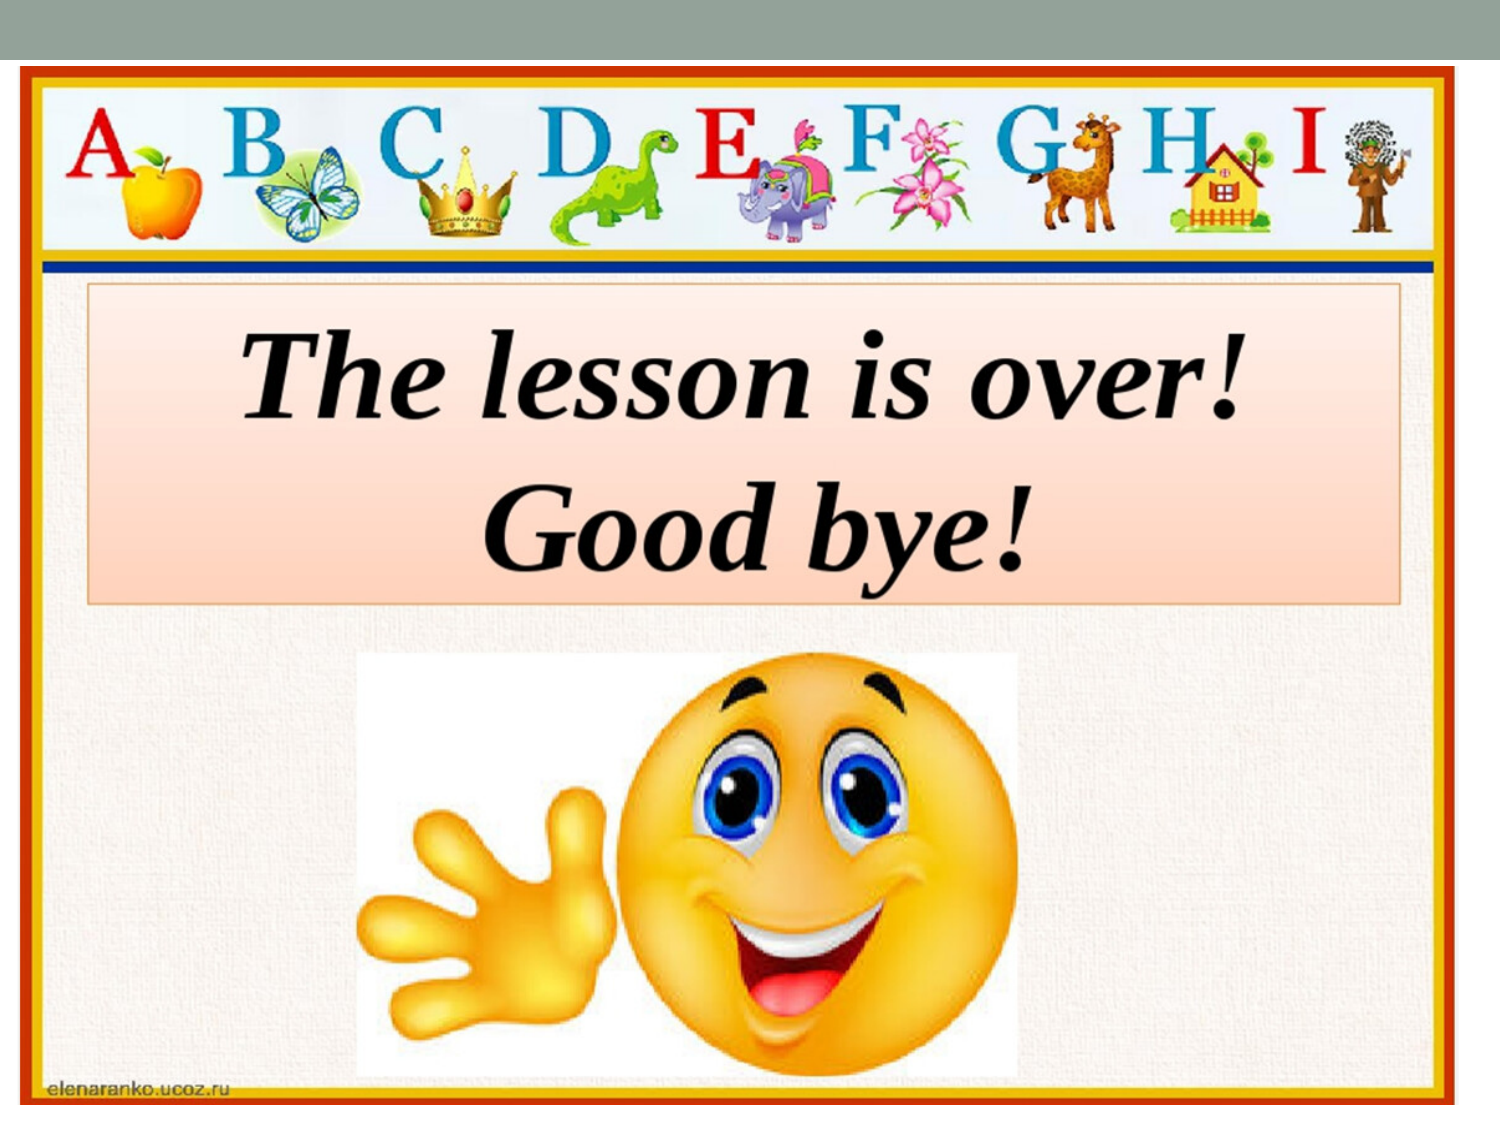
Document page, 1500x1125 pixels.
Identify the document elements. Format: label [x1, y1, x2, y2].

picture [17, 66, 1459, 1106]
